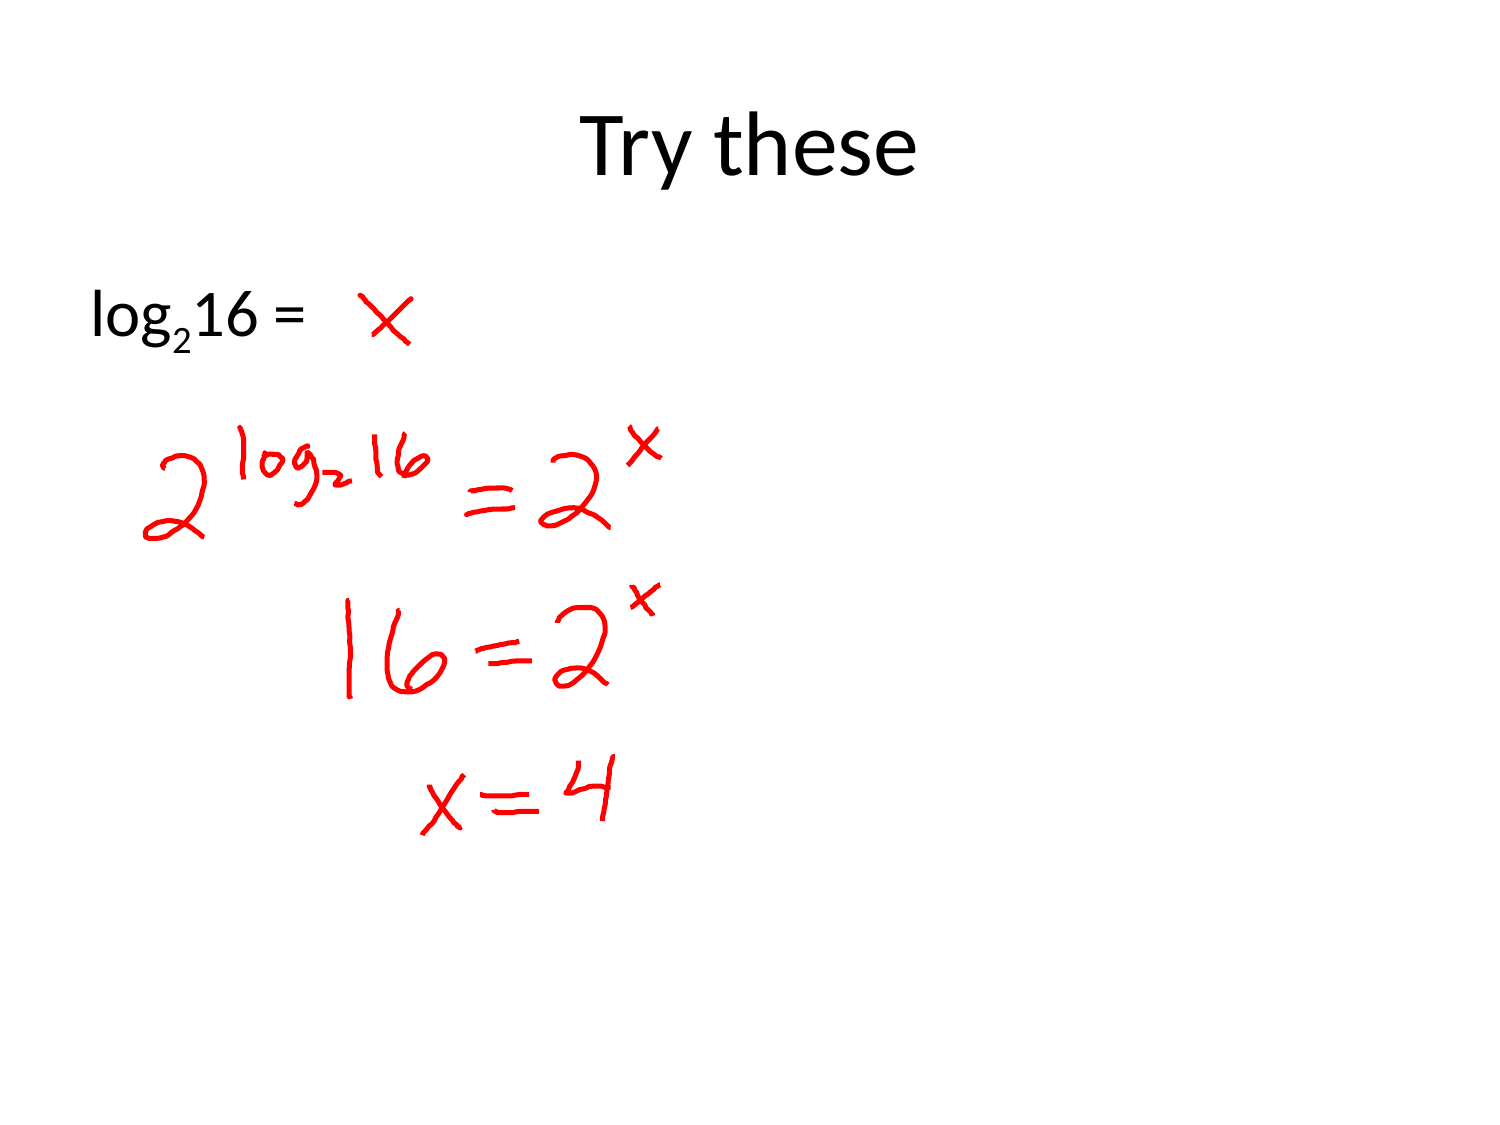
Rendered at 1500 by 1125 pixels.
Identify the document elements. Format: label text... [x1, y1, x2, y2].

text_box [387, 323, 411, 346]
text_box [238, 426, 245, 480]
text_box [359, 294, 386, 322]
text_box [293, 445, 318, 506]
text_box [627, 428, 659, 466]
text_box [475, 640, 520, 652]
text_box [347, 599, 352, 700]
text_box [322, 471, 353, 486]
text_box [465, 506, 516, 516]
text_box [554, 606, 609, 687]
text_box [628, 425, 645, 445]
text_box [422, 756, 616, 836]
text_box [396, 432, 429, 479]
text_box [640, 600, 654, 617]
text_box [386, 609, 446, 693]
text_box [373, 434, 383, 478]
text_box [488, 660, 532, 665]
text_box [630, 584, 660, 609]
text_box [631, 584, 641, 599]
text_box [469, 487, 513, 493]
text_box [261, 452, 284, 477]
text_box [644, 444, 662, 459]
text_box [144, 454, 206, 540]
text_box [371, 297, 412, 336]
text_box [539, 453, 611, 529]
list log216 = [75, 262, 1425, 1005]
title Try these [75, 45, 1425, 233]
